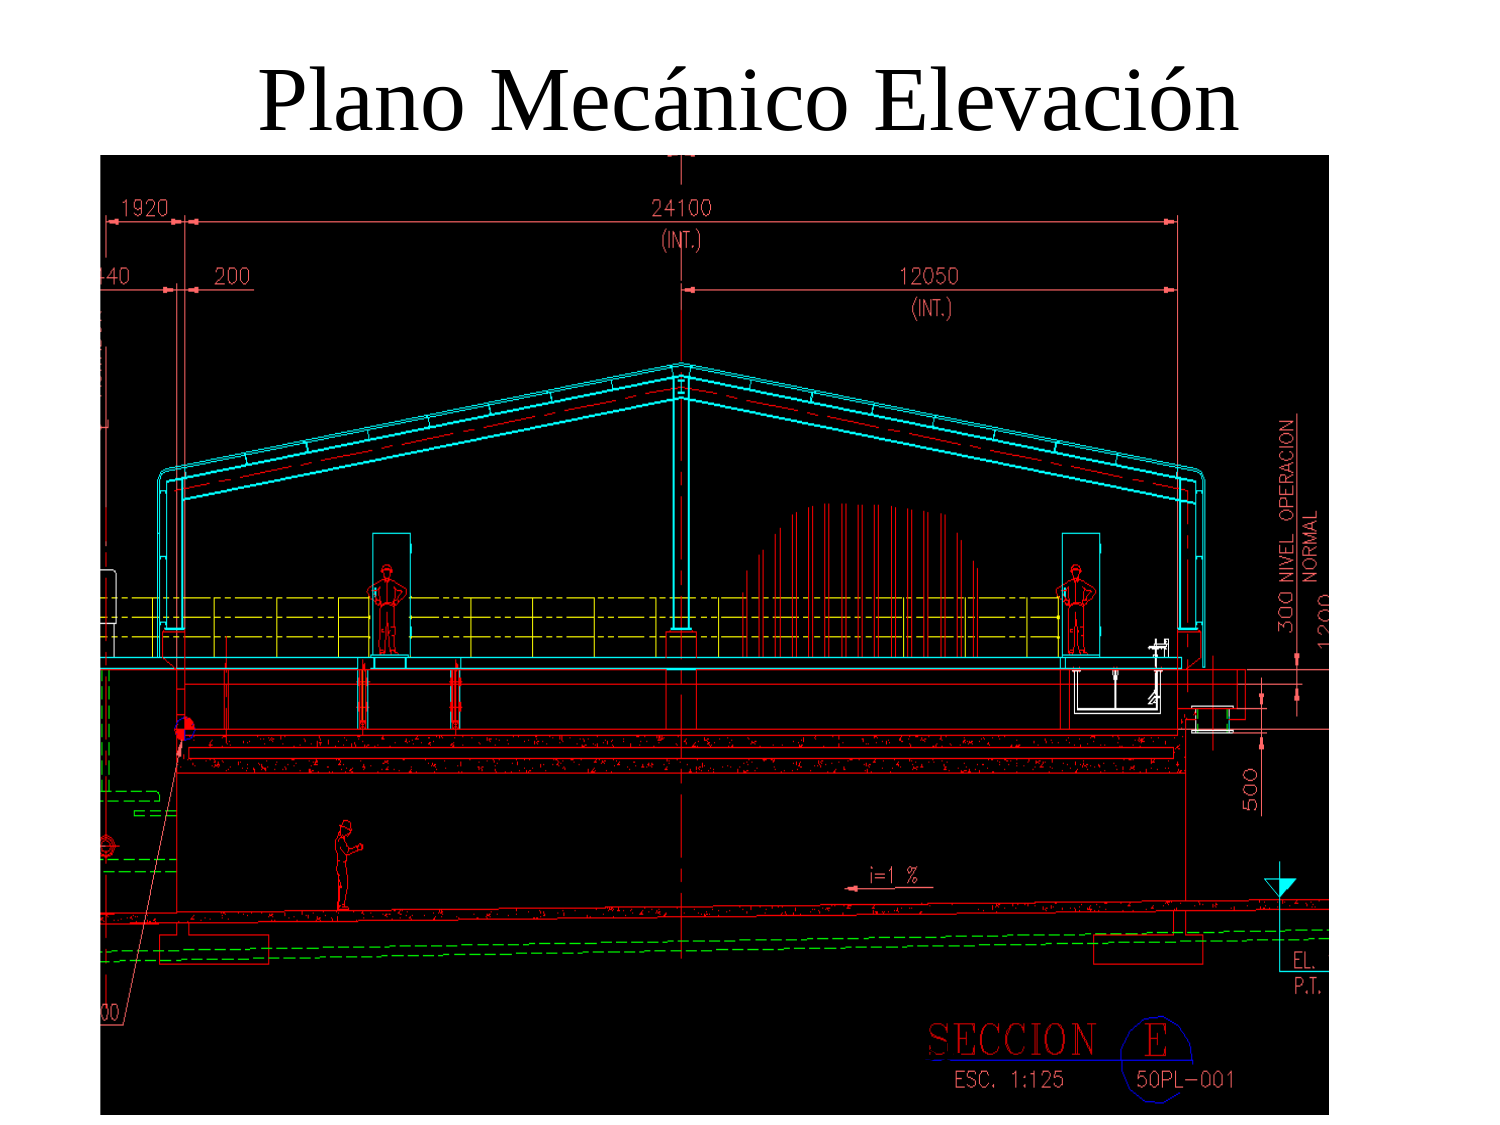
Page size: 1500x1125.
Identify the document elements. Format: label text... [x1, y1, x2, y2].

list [100, 154, 1330, 1115]
title Plano Mecánico Elevación [111, 0, 1388, 188]
